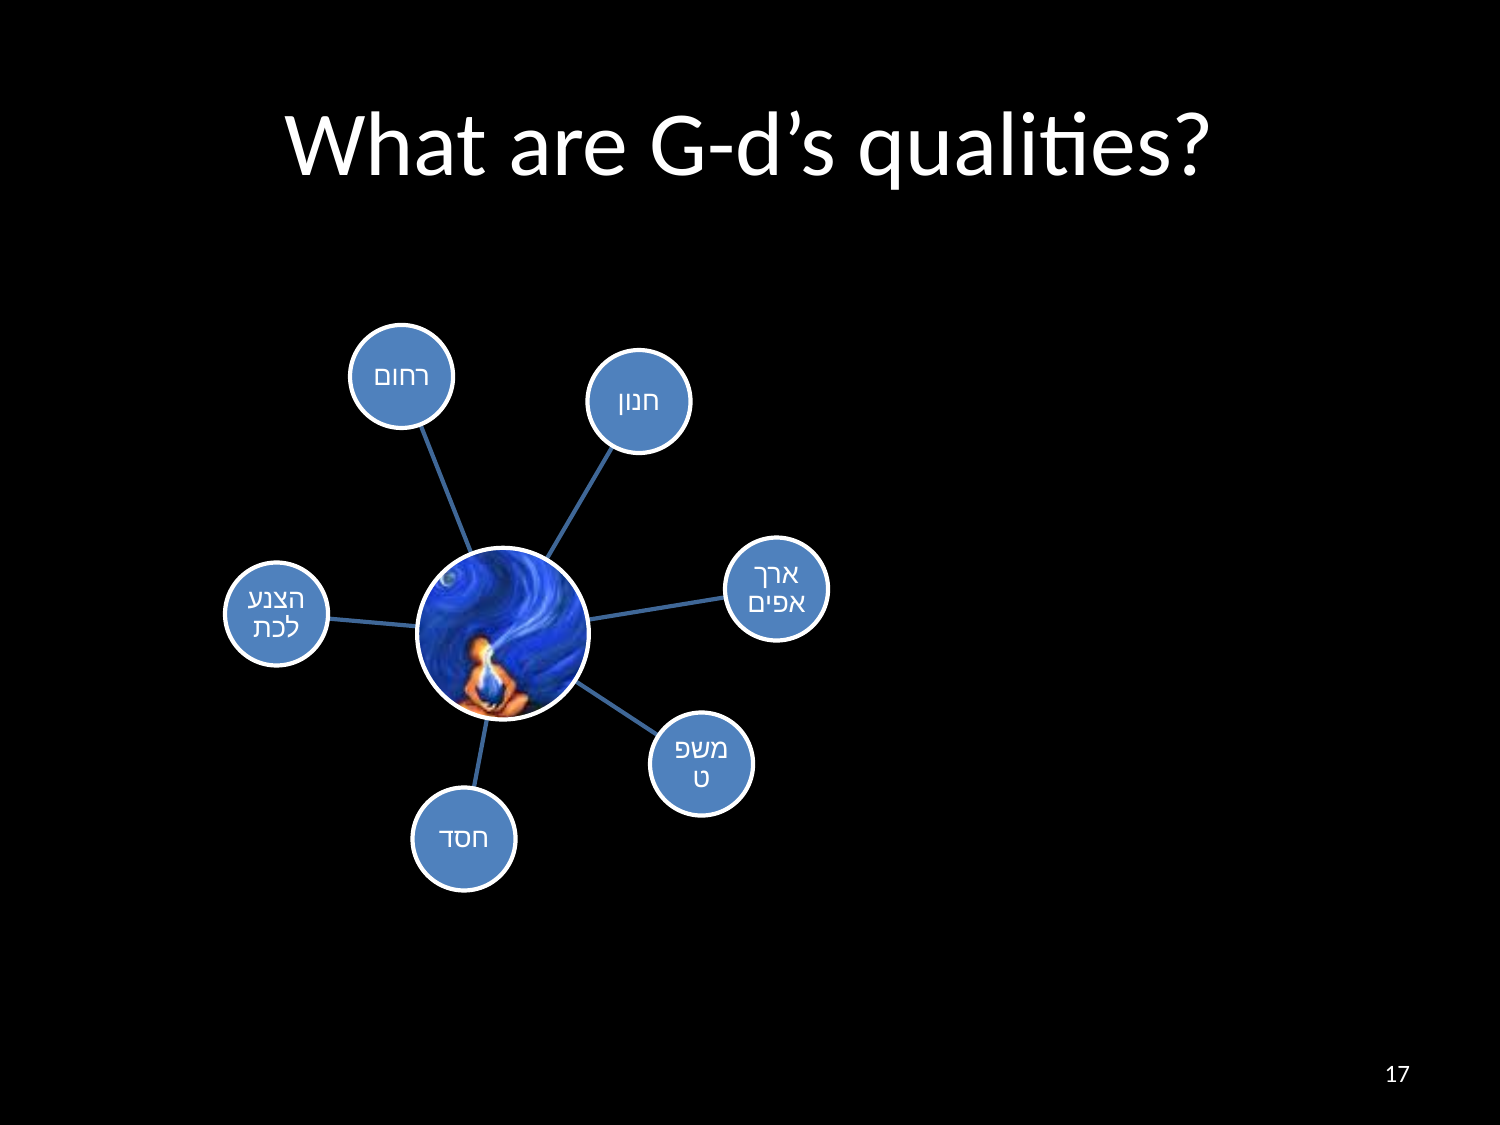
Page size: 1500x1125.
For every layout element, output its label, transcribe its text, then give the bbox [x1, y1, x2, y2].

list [74, 262, 1426, 1006]
slide_number 17 [1074, 1042, 1425, 1103]
title What are G-d’s qualities? [74, 44, 1426, 233]
